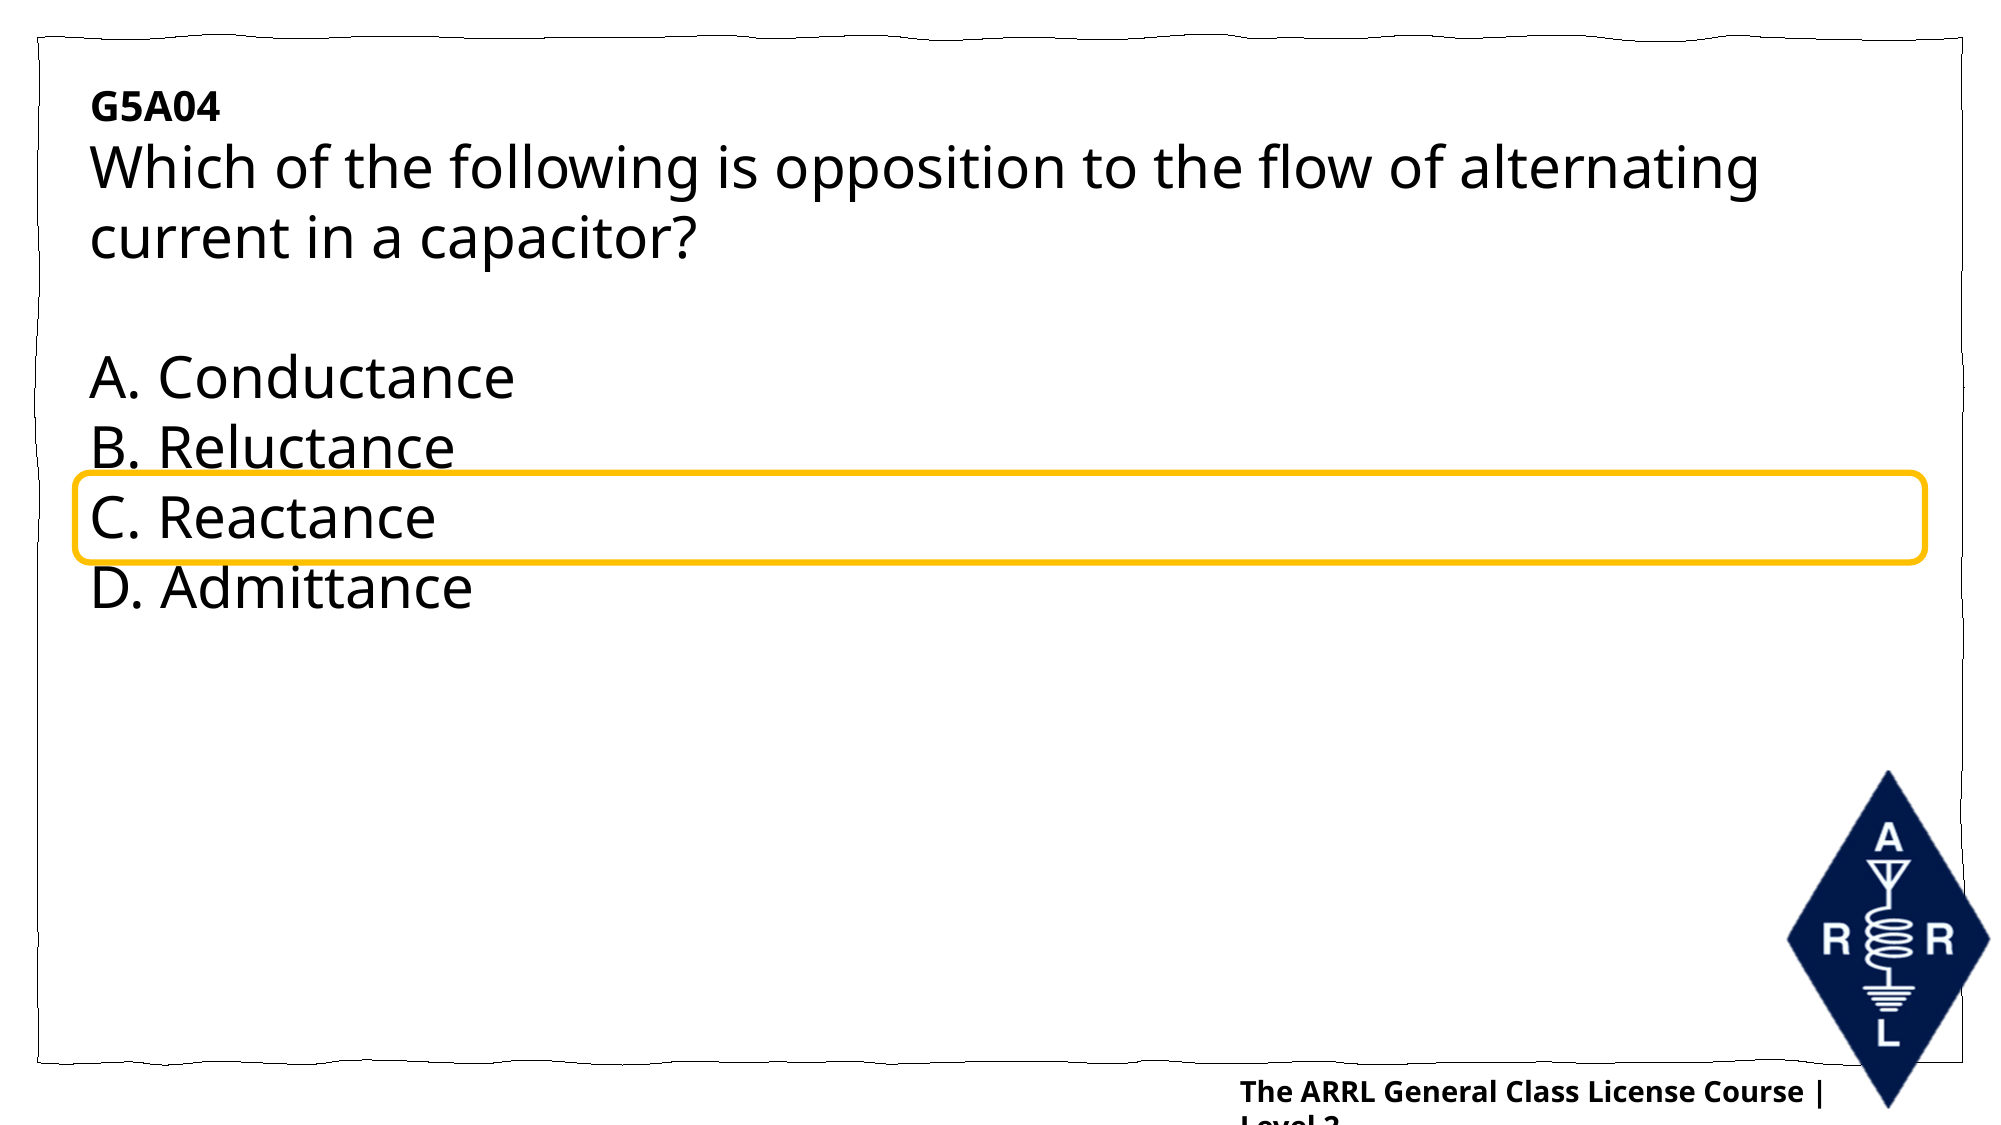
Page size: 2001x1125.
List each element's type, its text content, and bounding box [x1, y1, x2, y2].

text_box G5A04 Which of the following is opposition to the flow of alternating current in a capacitor? A. Conductance B. Reluctance C. Reactance D. Admittance [75, 72, 1850, 479]
text_box [73, 471, 1927, 564]
picture [1773, 752, 1999, 1125]
text_box G5A04 Which of the following is opposition to the flow of alternating current in a capacitor? A. Conductance B. Reluctance C. Reactance D. Admittance [75, 556, 1850, 628]
